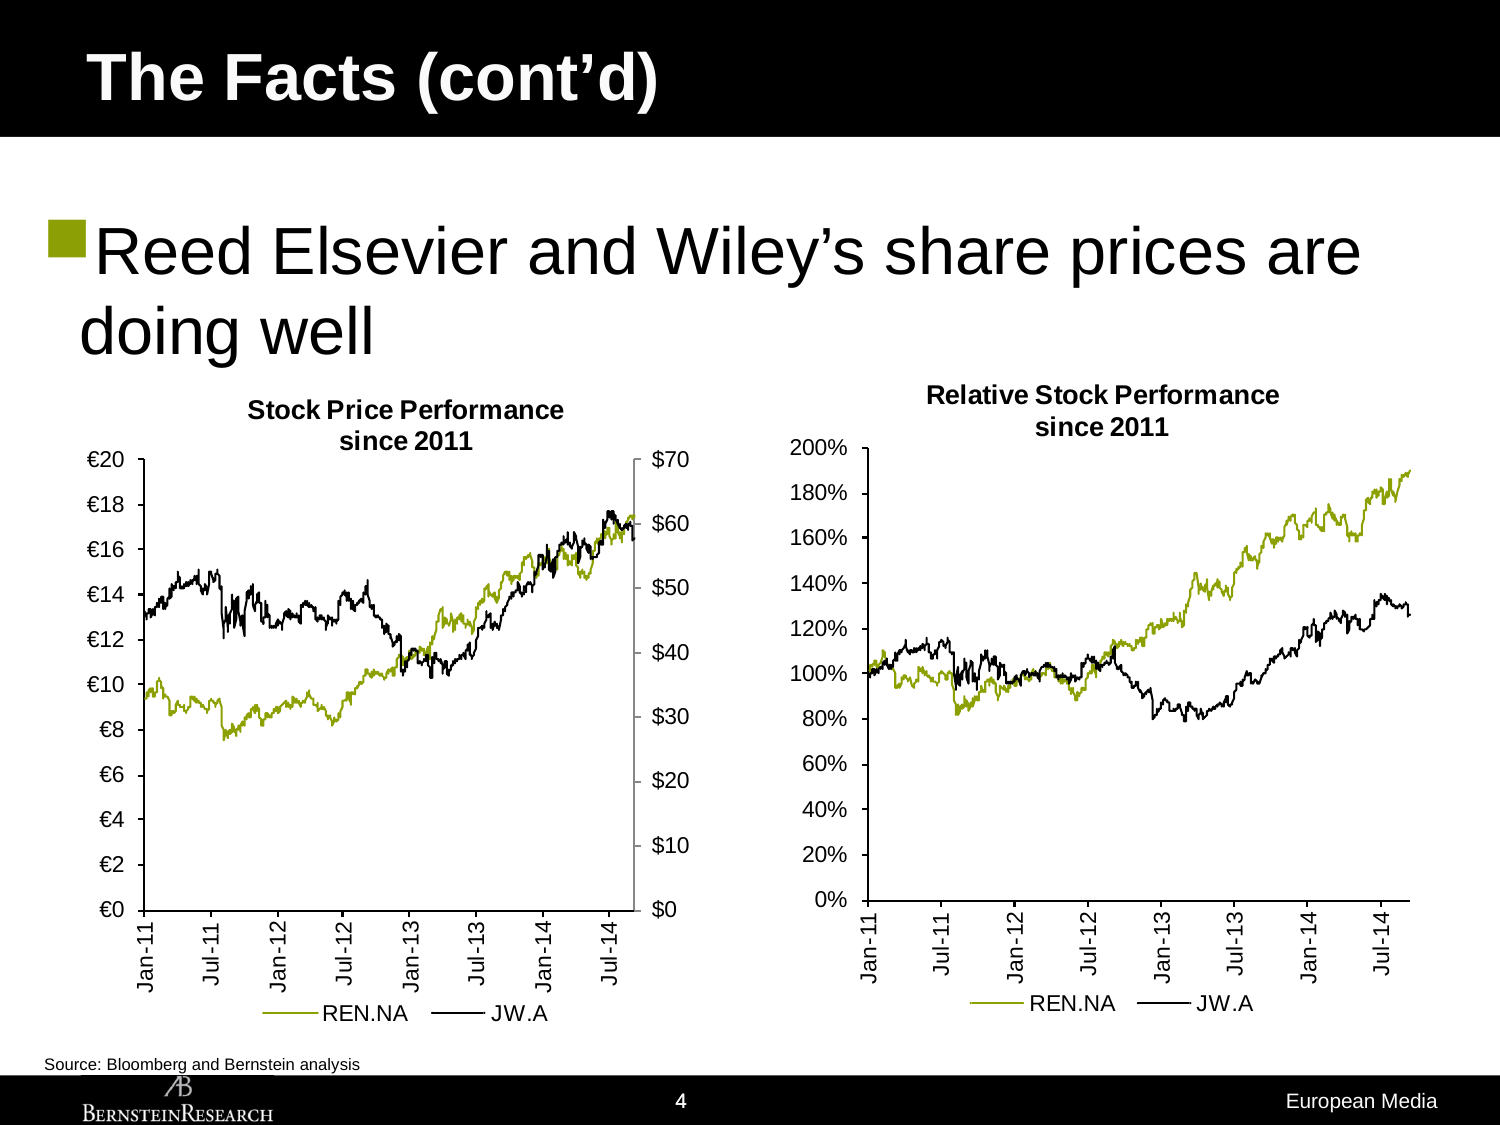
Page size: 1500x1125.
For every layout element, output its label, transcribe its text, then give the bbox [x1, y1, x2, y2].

picture [76, 385, 707, 1035]
list Reed Elsevier and Wiley’s share prices are doing well [41, 207, 1459, 370]
text_box Source: Bloomberg and Bernstein analysis [29, 1046, 869, 1082]
text_box The Facts (cont’d) [86, 39, 1451, 116]
picture [81, 1082, 274, 1122]
picture [785, 373, 1418, 1026]
